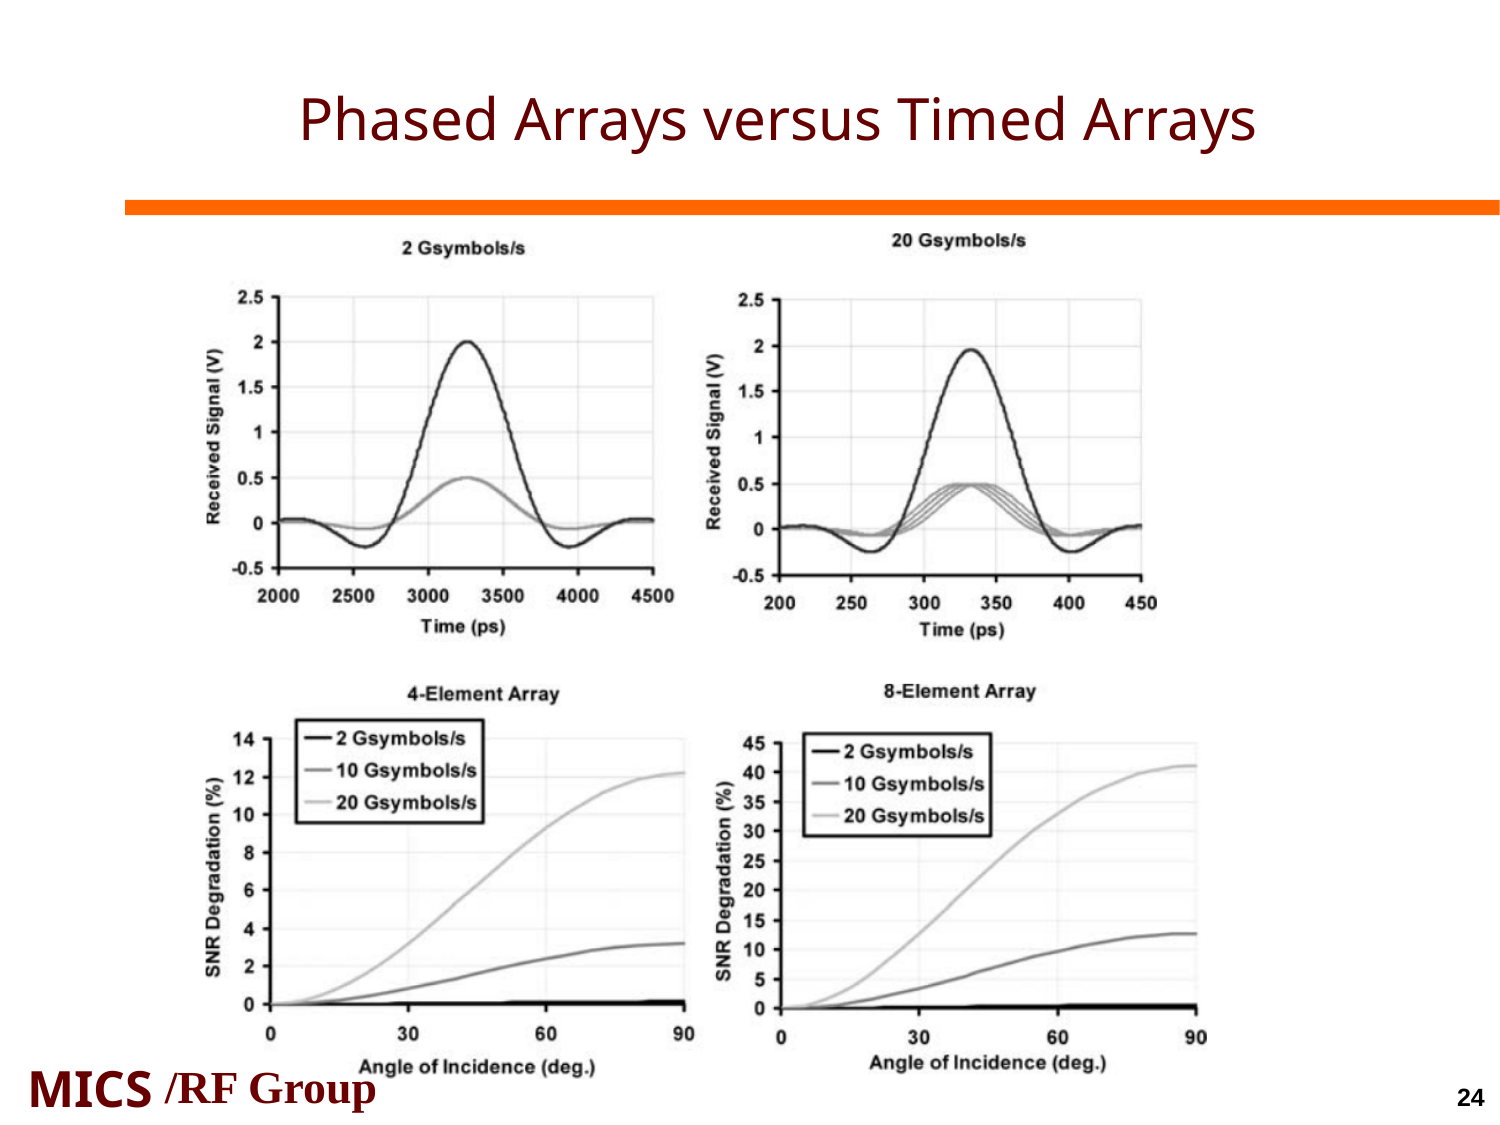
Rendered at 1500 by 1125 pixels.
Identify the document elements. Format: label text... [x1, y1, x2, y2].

slide_number 24 [1425, 1067, 1500, 1125]
text_box Phased Arrays versus Timed Arrays [283, 75, 1273, 160]
picture [186, 662, 1238, 1079]
text_box /RF Group [149, 1050, 438, 1120]
picture [186, 224, 1188, 642]
